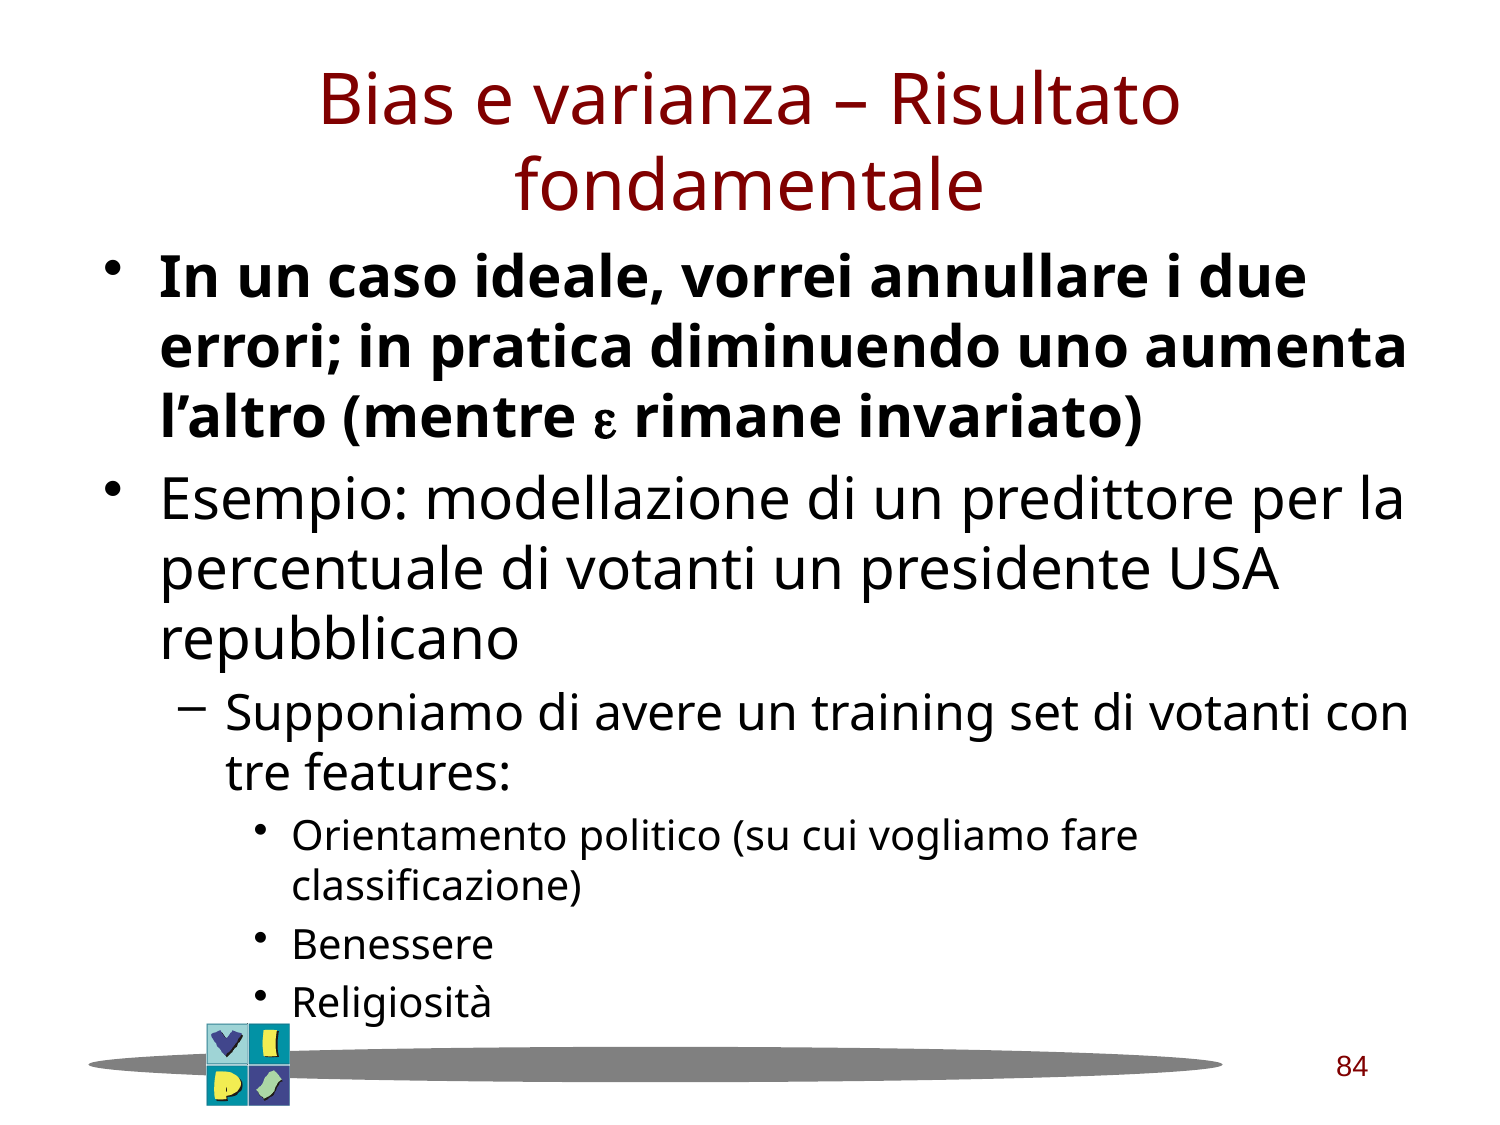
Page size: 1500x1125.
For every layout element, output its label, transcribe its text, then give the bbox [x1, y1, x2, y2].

list In un caso ideale, vorrei annullare i due errori; in pratica diminuendo uno aumenta l’altro (mentre  rimane invariato) Esempio: modellazione di un predittore per la percentuale di votanti un presidente USA repubblicano Supponiamo di avere un training set di votanti con tre features: Orientamento politico (su cui vogliamo fare classificazione) Benessere Religiosità [88, 231, 1439, 975]
title Bias e varianza – Risultato fondamentale [75, 45, 1425, 233]
picture [206, 1023, 290, 1106]
slide_number 84 [1033, 1039, 1384, 1118]
